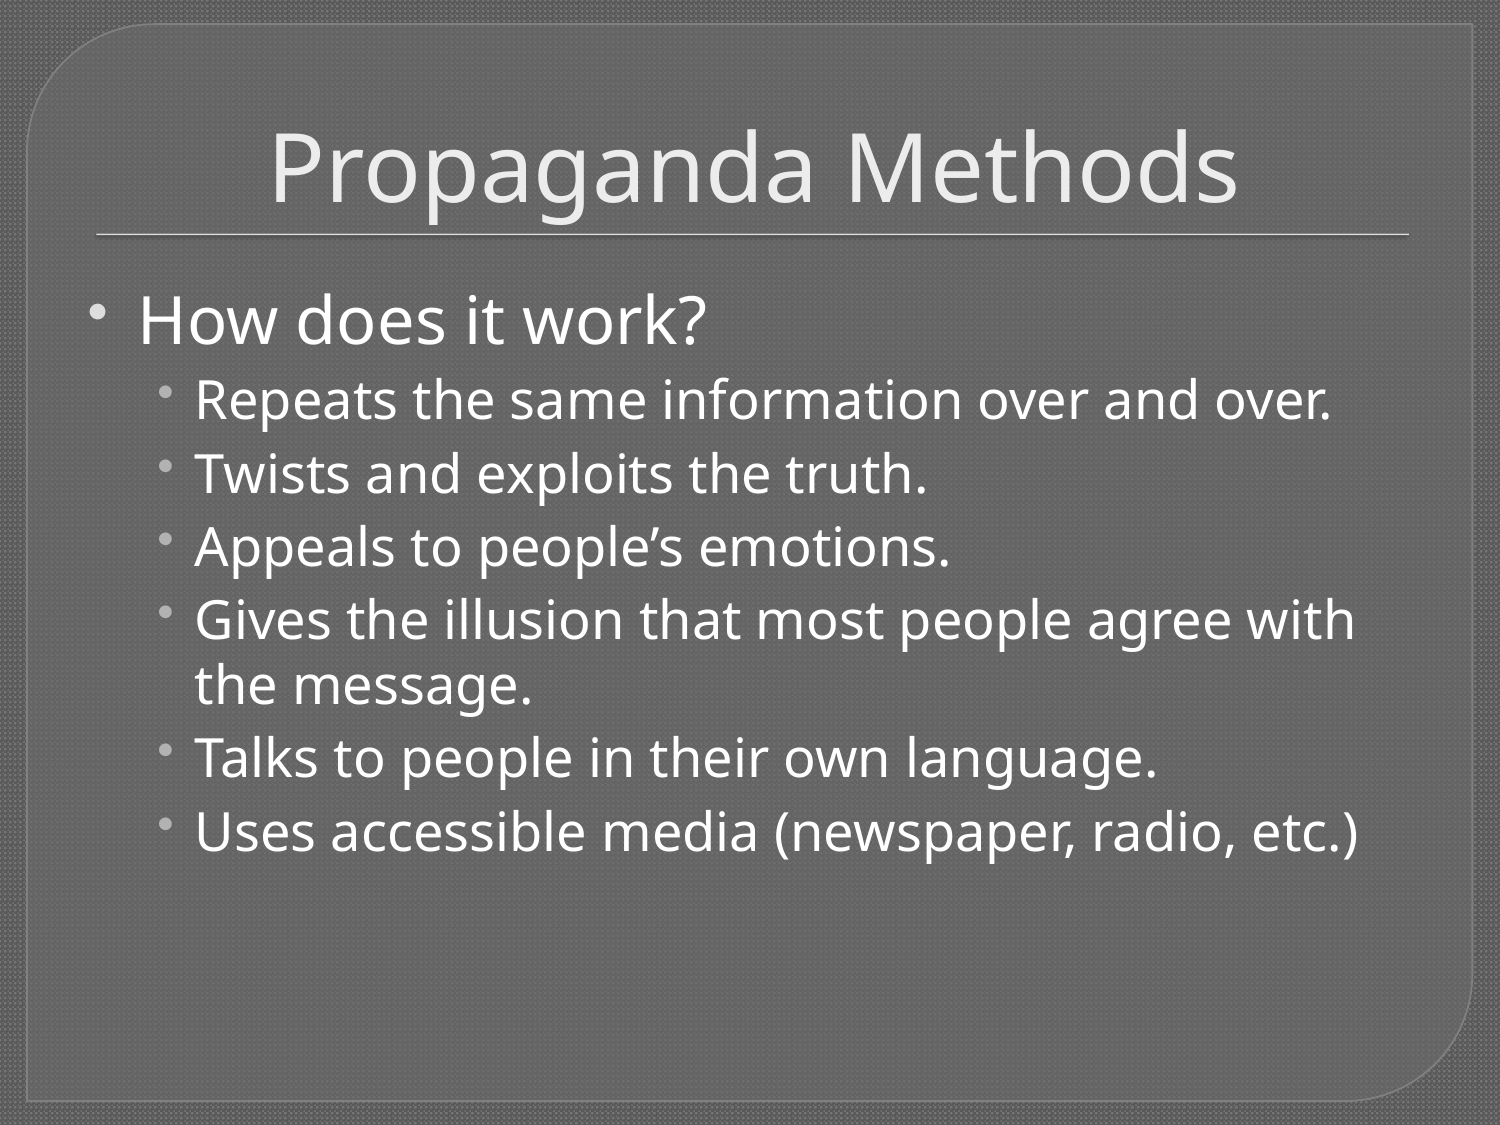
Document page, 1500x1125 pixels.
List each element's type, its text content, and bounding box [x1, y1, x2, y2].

title Propaganda Methods [75, 41, 1425, 230]
list How does it work? Repeats the same information over and over. Twists and exploits the truth. Appeals to people’s emotions. Gives the illusion that most people agree with the message. Talks to people in their own language. Uses accessible media (newspaper, radio, etc.) [75, 270, 1425, 1013]
